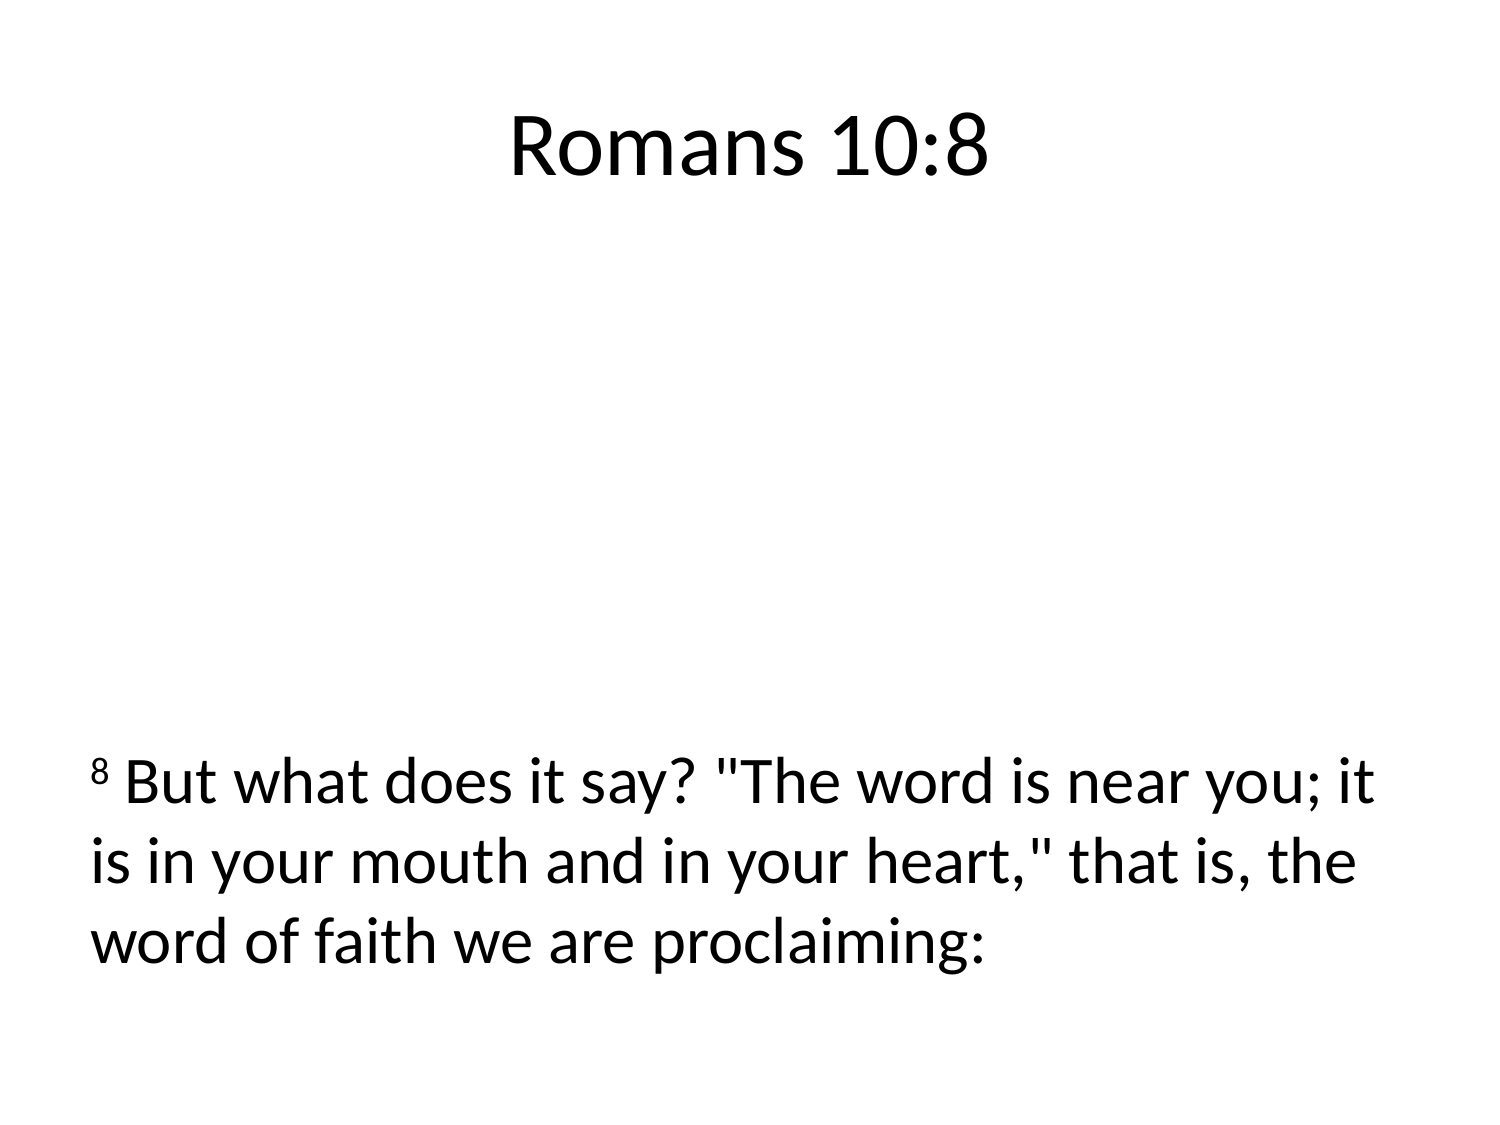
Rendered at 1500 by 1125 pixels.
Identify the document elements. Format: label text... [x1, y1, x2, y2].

list 8 But what does it say? "The word is near you; it is in your mouth and in your heart," that is, the word of faith we are proclaiming: [75, 262, 1425, 1005]
title Romans 10:8 [75, 45, 1425, 233]
